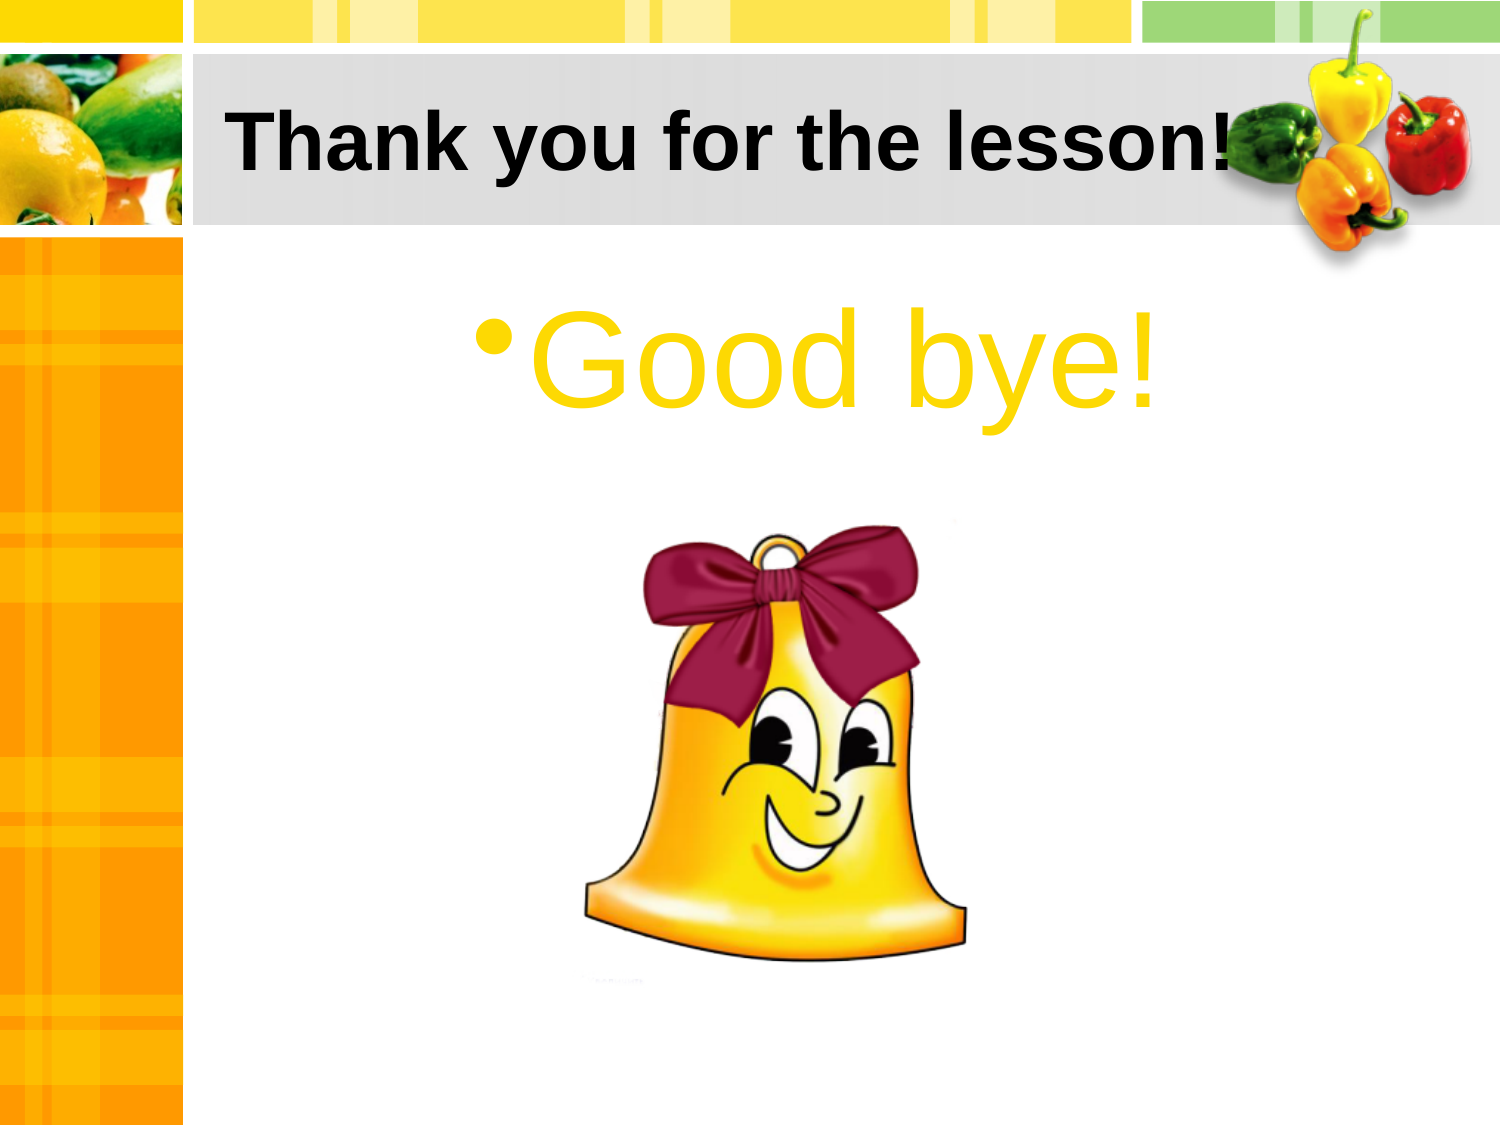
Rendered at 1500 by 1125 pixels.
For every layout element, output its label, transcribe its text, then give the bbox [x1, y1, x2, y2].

list Good bye! [209, 262, 1426, 1006]
picture [1207, 9, 1483, 279]
picture [0, 54, 182, 225]
title Thank you for the lesson! [209, 74, 1276, 201]
picture [572, 503, 977, 988]
